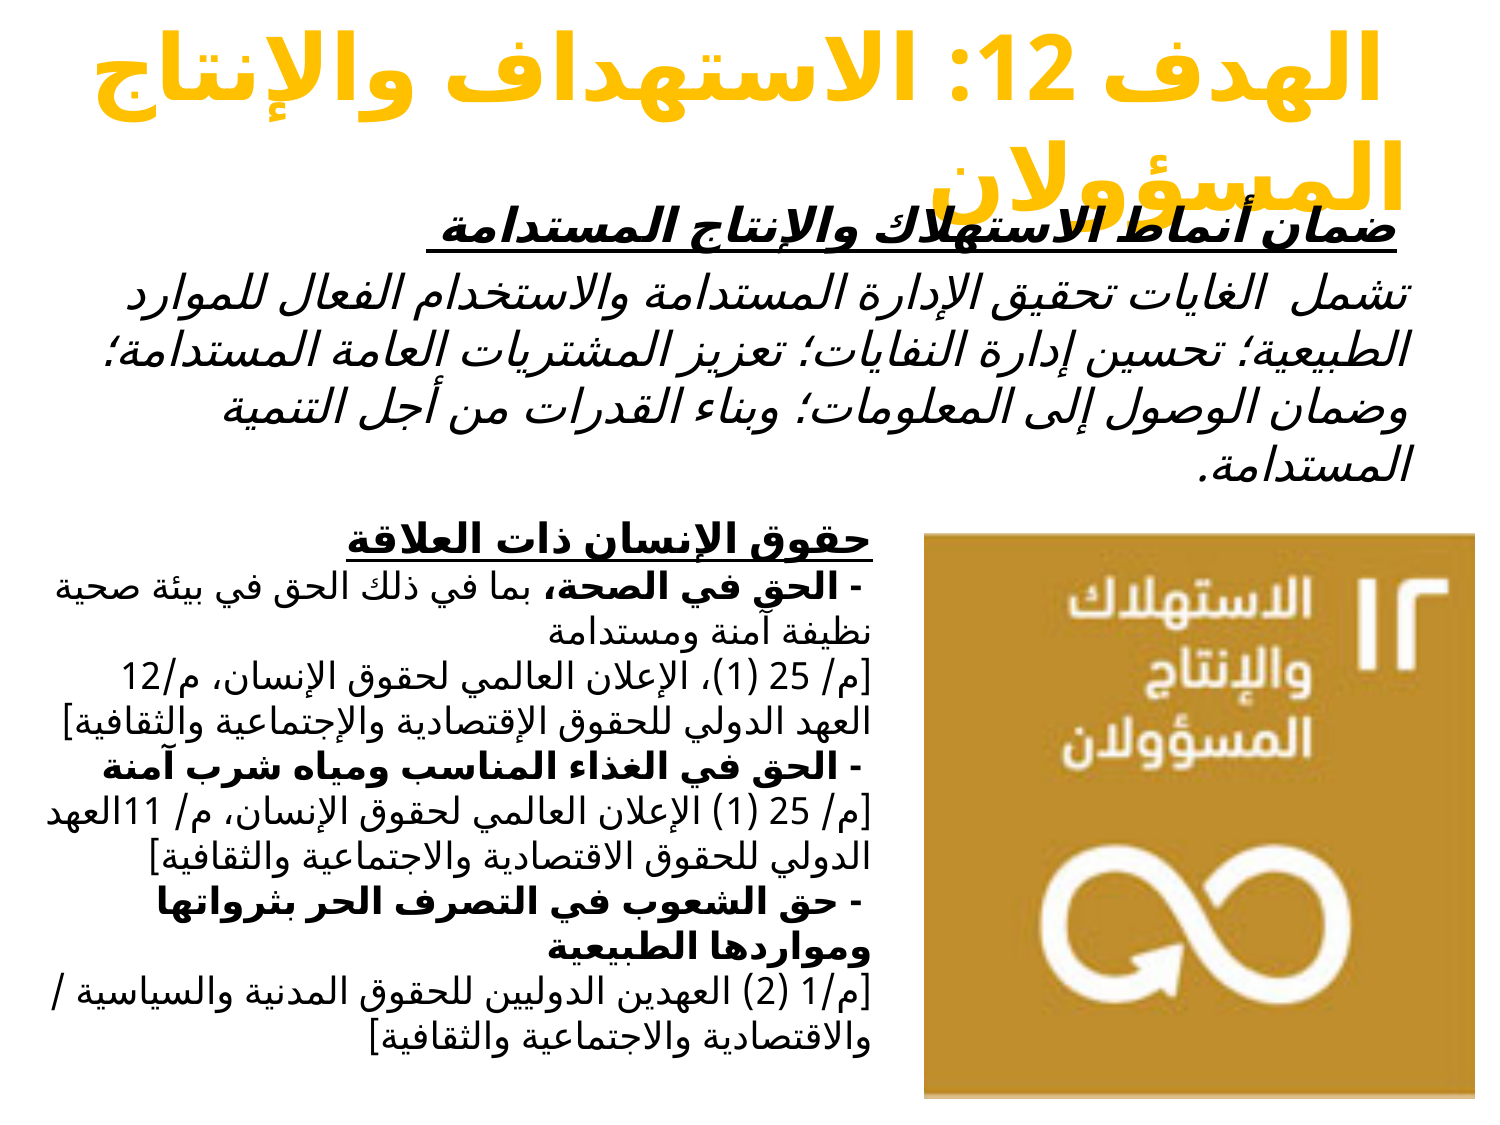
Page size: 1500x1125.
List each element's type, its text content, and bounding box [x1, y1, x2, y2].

text_box حقوق الإنسان ذات العلاقة - الحق في الصحة، بما في ذلك الحق في بيئة صحية نظيفة آمنة ومستدامة [م/ 25 (1)، الإعلان العالمي لحقوق الإنسان، م/12 العهد الدولي للحقوق الإقتصادية والإجتماعية والثقافية] - الحق في الغذاء المناسب ومياه شرب آمنة [م/ 25 (1) الإعلان العالمي لحقوق الإنسان، م/ 11العهد الدولي للحقوق الاقتصادية والاجتماعية والثقافية] - حق الشعوب في التصرف الحر بثرواتها ومواردها الطبيعية [م/1 (2) العهدين الدوليين للحقوق المدنية والسياسية / والاقتصادية والاجتماعية والثقافية] [24, 504, 888, 1110]
picture [924, 533, 1476, 1099]
title الهدف 12: الاستهداف والإنتاج المسؤولان [75, 24, 1425, 187]
list ضمان أنماط الاستهلاك والإنتاج المستدامة تشمل الغايات تحقيق الإدارة المستدامة والاستخدام الفعال للموارد الطبيعية؛ تحسين إدارة النفايات؛ تعزيز المشتريات العامة المستدامة؛ وضمان الوصول إلى المعلومات؛ وبناء القدرات من أجل التنمية المستدامة. [75, 187, 1425, 500]
